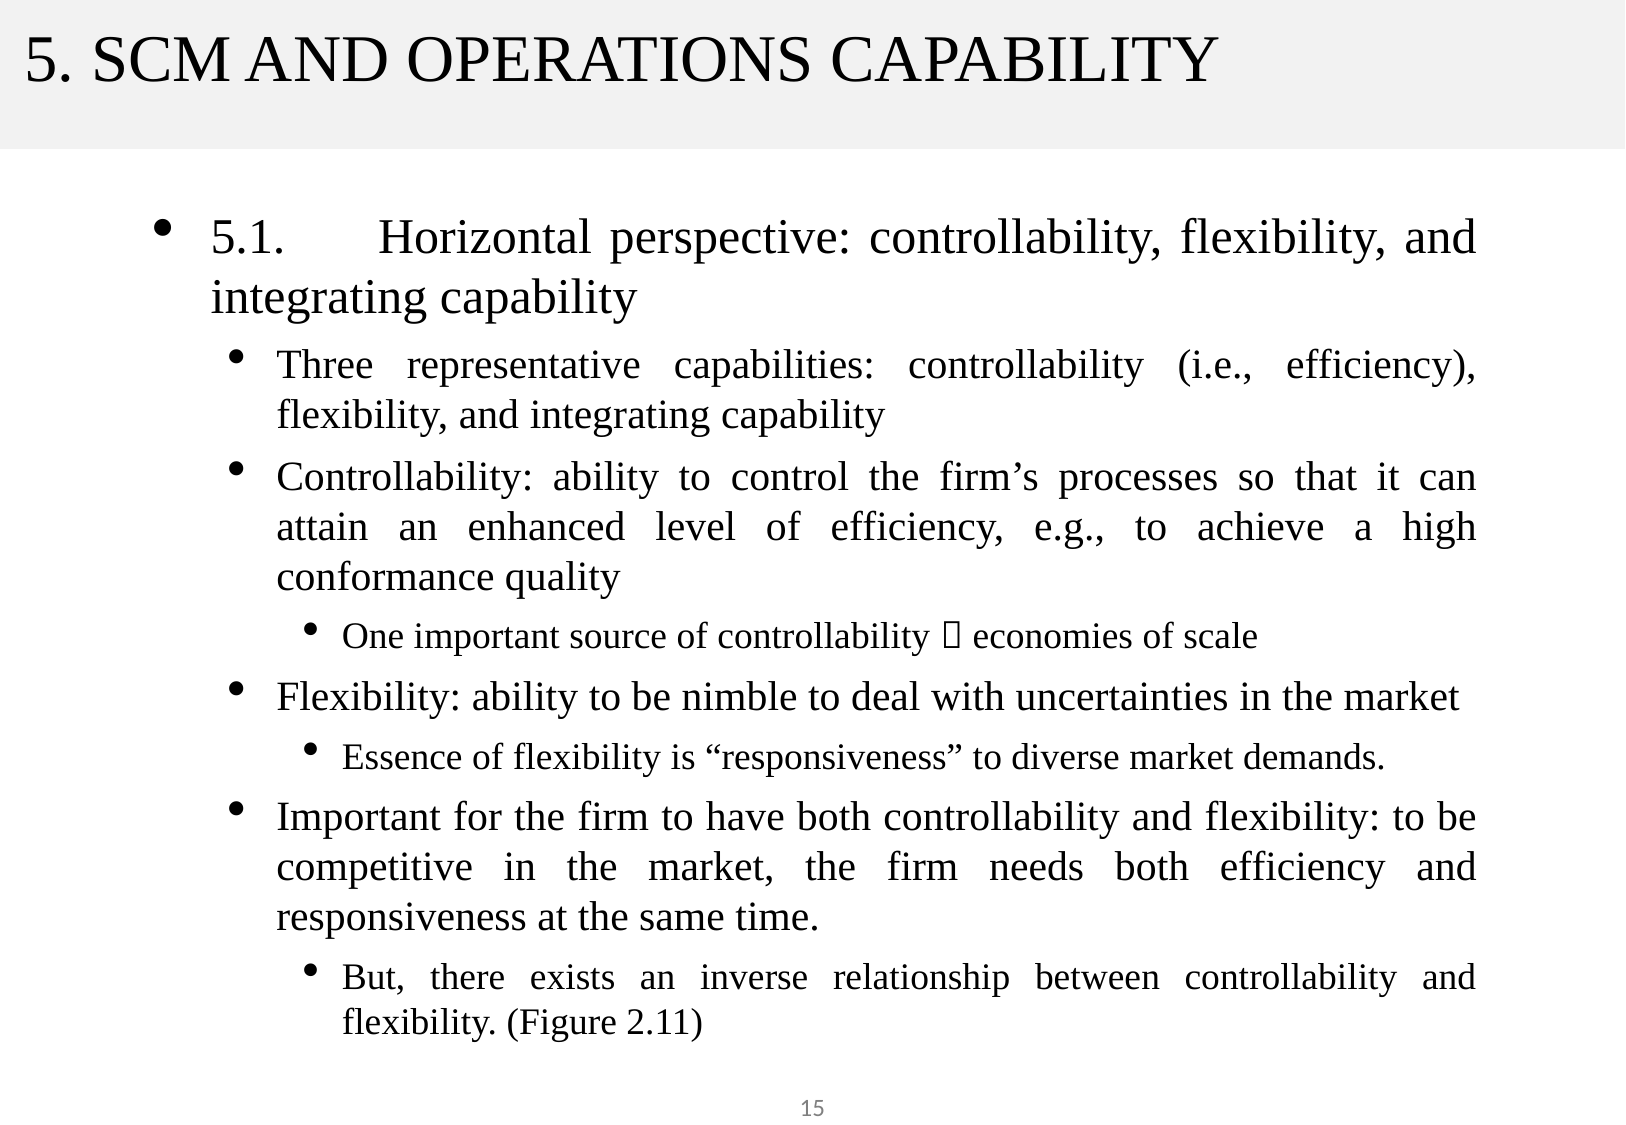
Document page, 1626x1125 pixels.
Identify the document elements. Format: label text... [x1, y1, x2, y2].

title 5. SCM AND OPERATIONS CAPABILITY [9, 7, 1445, 157]
list 5.1. Horizontal perspective: controllability, flexibility, and integrating capability Three representative capabilities: controllability (i.e., efficiency), flexibility, and integrating capability Controllability: ability to control the firm’s processes so that it can attain an enhanced level of efficiency, e.g., to achieve a high conformance quality One important source of controllability  economies of scale Flexibility: ability to be nimble to deal with uncertainties in the market Essence of flexibility is “responsiveness” to diverse market demands. Important for the firm to have both controllability and flexibility: to be competitive in the market, the firm needs both efficiency and responsiveness at the same time. But, there exists an inverse relationship between controllability and flexibility. (Figure 2.11) [139, 196, 1493, 872]
